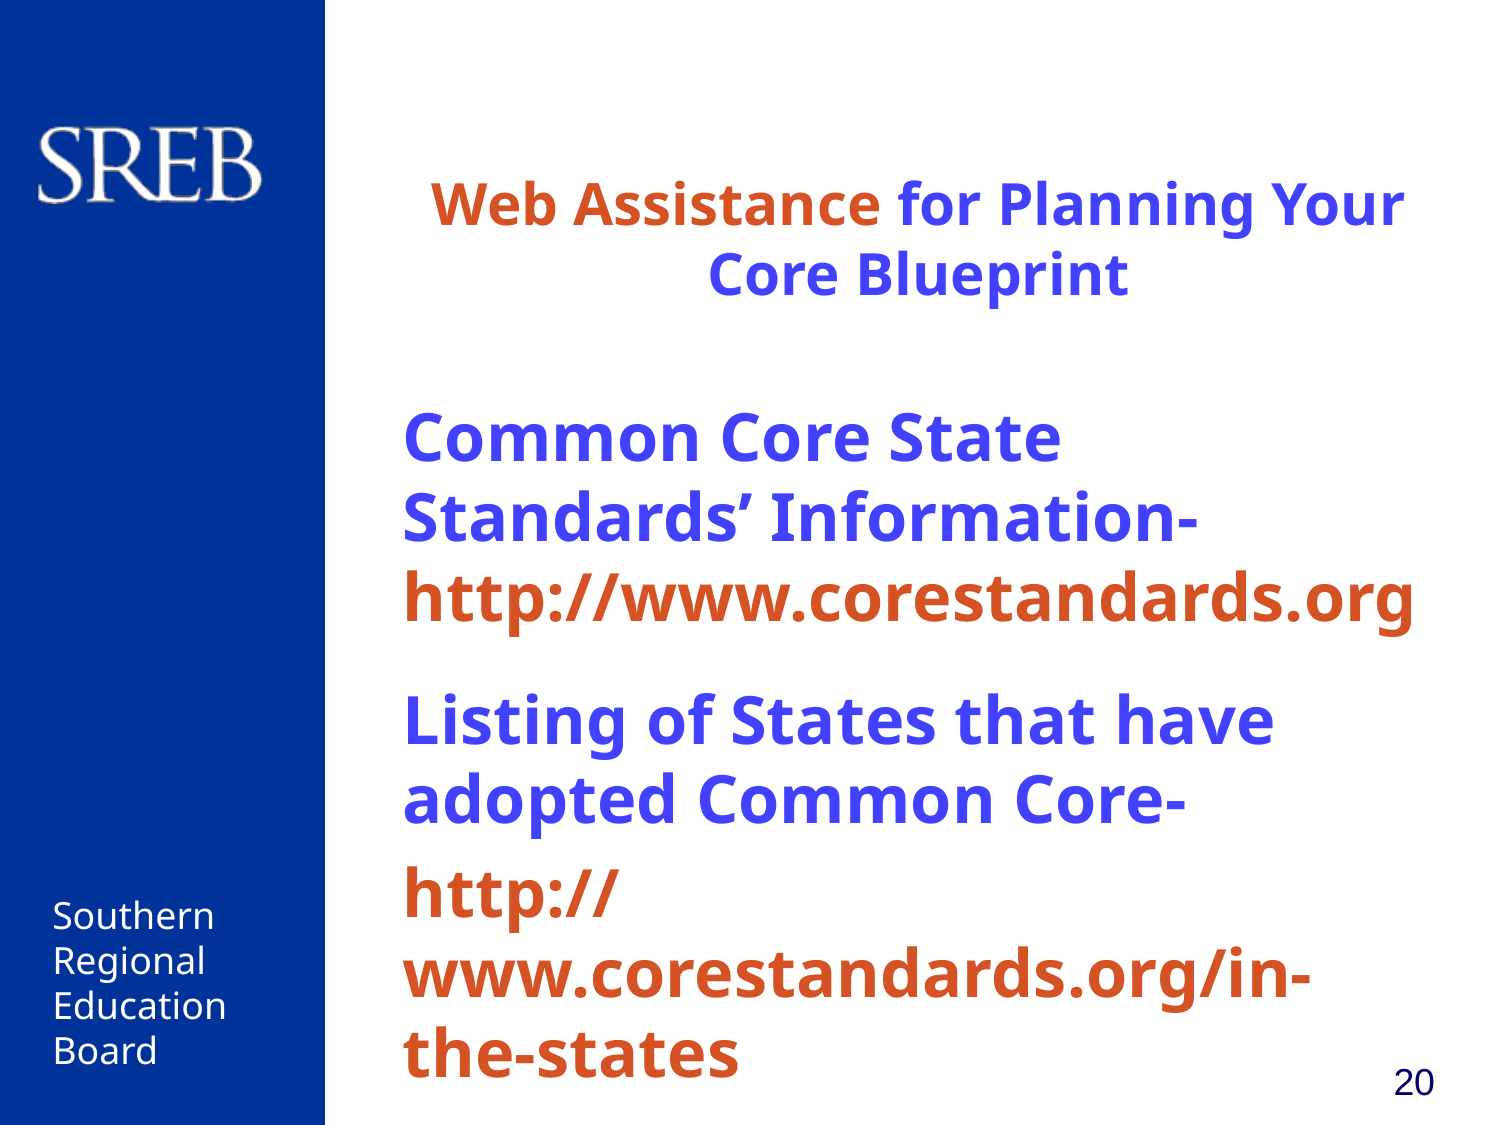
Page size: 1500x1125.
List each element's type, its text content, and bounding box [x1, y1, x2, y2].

title Web Assistance for Planning Your Core Blueprint [399, 124, 1438, 351]
picture [37, 124, 263, 204]
subtitle Common Core State Standards’ Information-http://www.corestandards.org Listing of States that have adopted Common Core- http://www.corestandards.org/in-the-states [387, 387, 1438, 1001]
slide_number 20 [1124, 1049, 1451, 1125]
